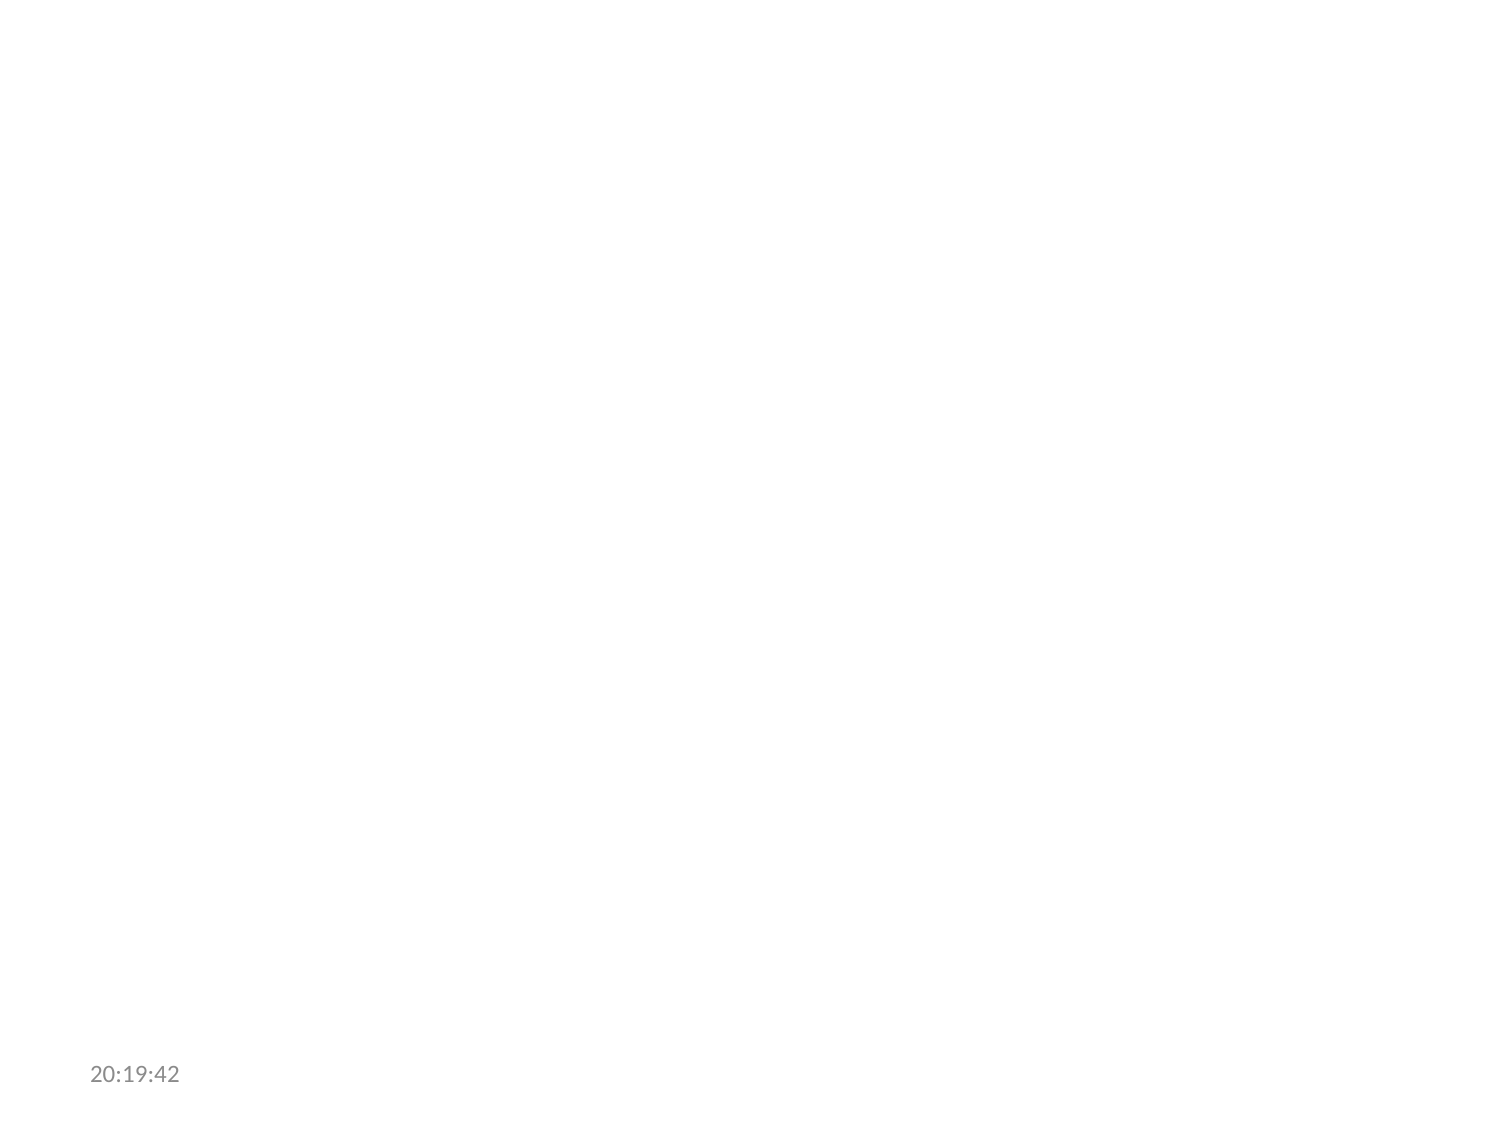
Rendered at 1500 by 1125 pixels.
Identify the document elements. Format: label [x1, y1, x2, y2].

slide_number [75, 1042, 425, 1103]
